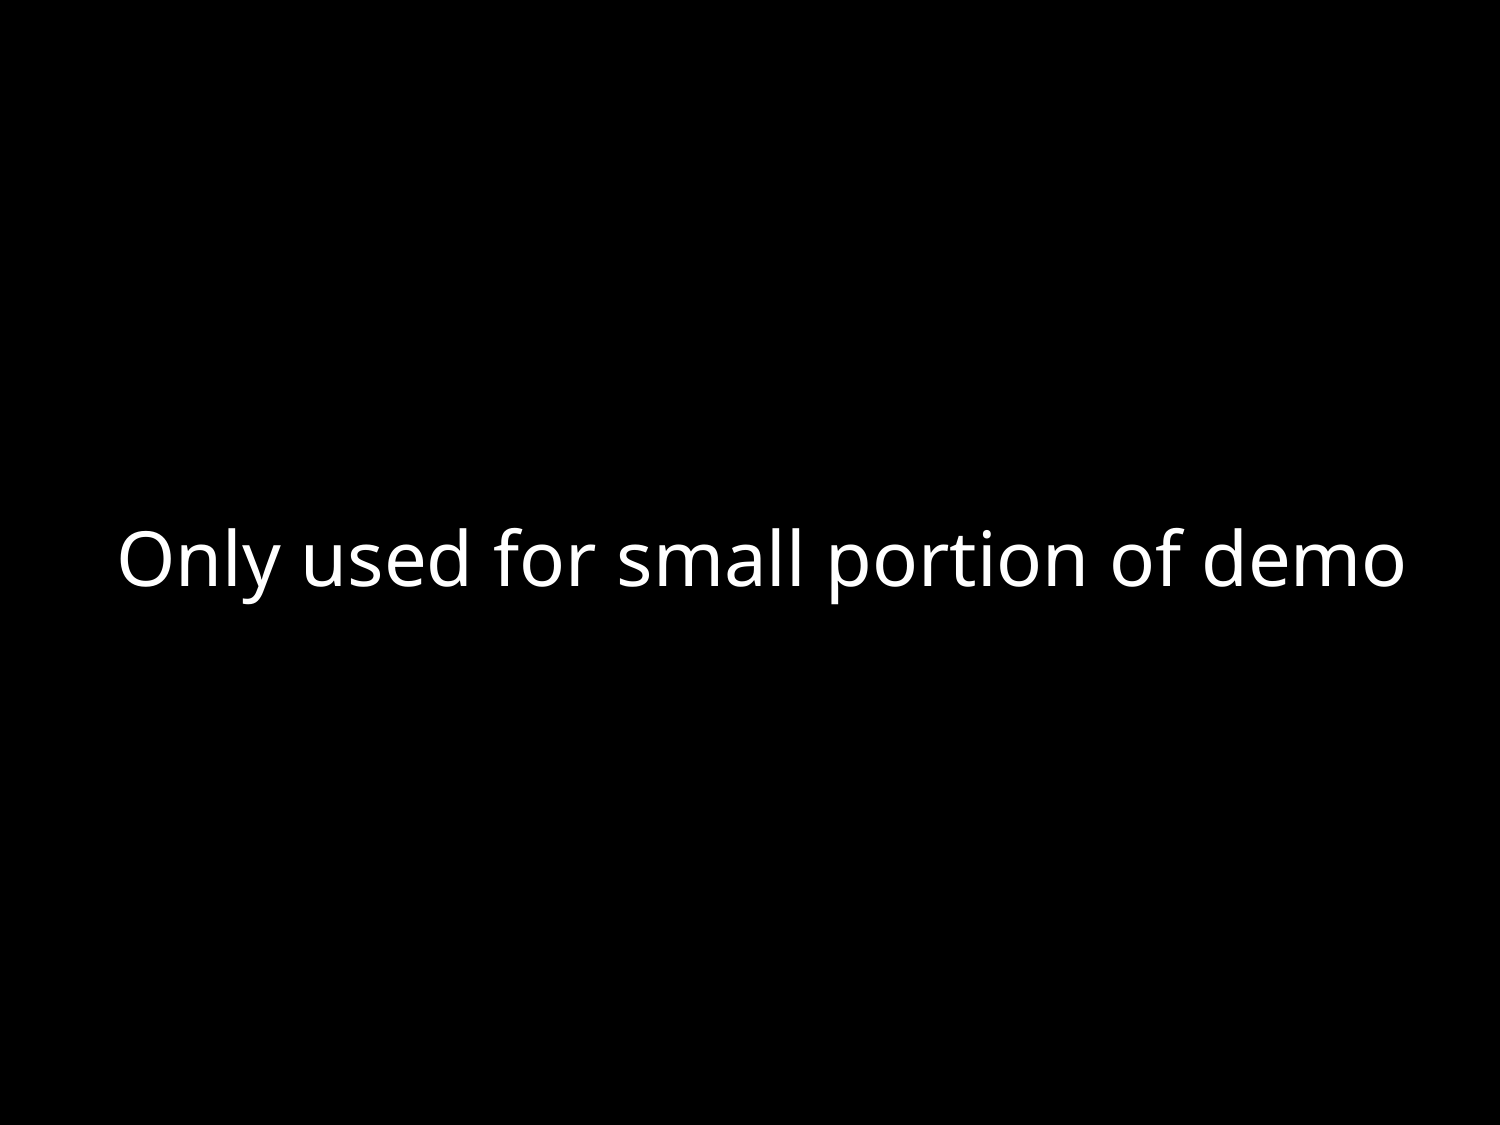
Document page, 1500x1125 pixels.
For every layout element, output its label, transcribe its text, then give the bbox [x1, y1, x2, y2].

title Only used for small portion of demo [87, 462, 1438, 650]
